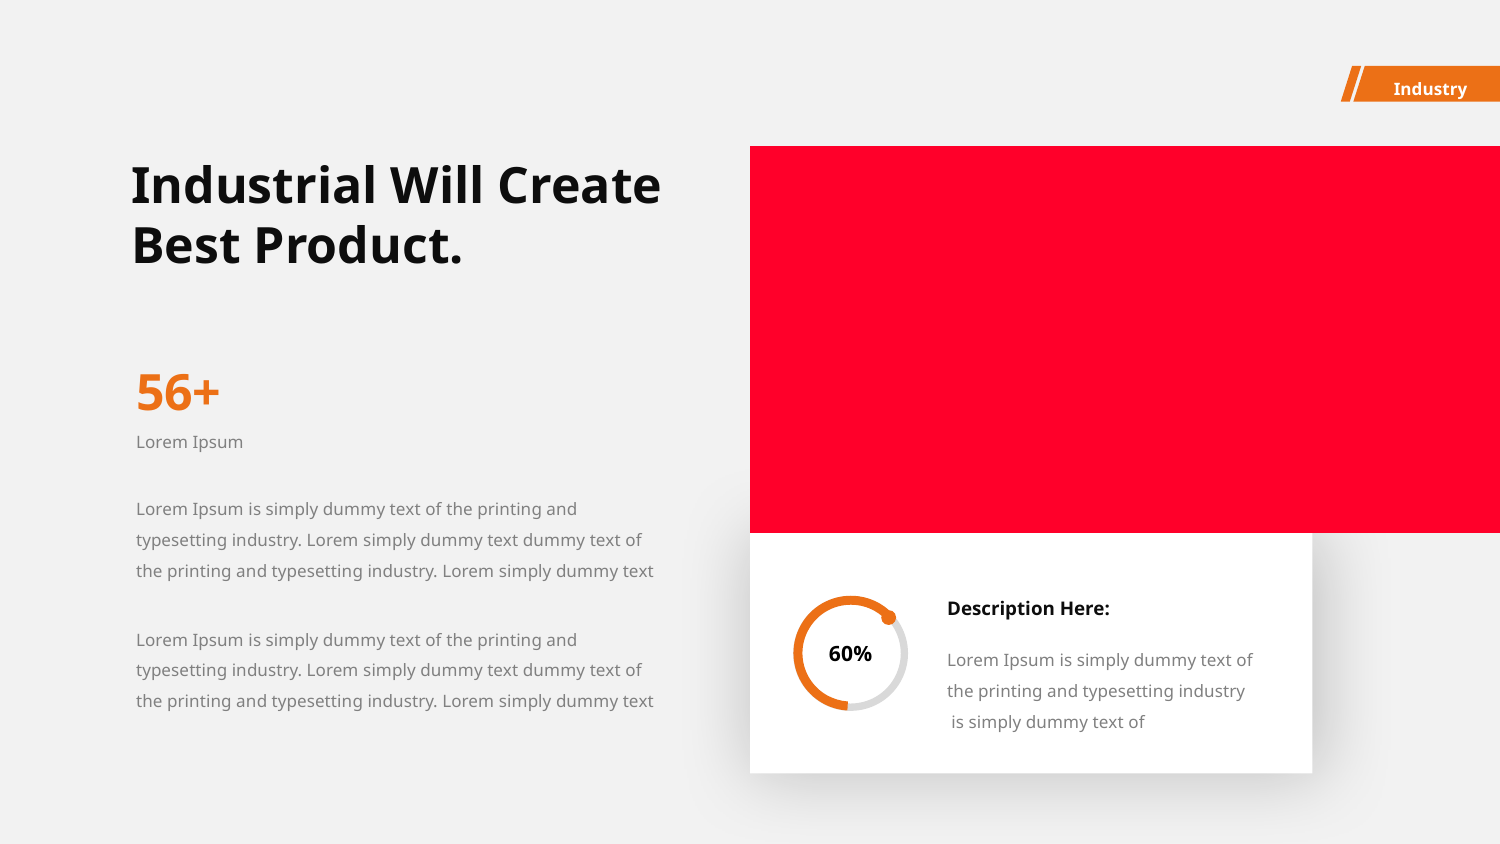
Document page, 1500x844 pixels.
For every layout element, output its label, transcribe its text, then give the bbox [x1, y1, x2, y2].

picture [749, 146, 1500, 533]
text_box Industrial Will Create Best Product. [116, 146, 728, 282]
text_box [1340, 65, 1500, 107]
text_box Lorem Ipsum is simply dummy text of the printing and typesetting industry. Lorem simply dummy text dummy text of the printing and typesetting industry. Lorem simply dummy text [121, 611, 684, 719]
text_box Lorem Ipsum is simply dummy text of the printing and typesetting industry is simply dummy text of [932, 631, 1273, 739]
text_box Lorem Ipsum [121, 428, 306, 460]
text_box 56+ [121, 353, 324, 428]
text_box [793, 595, 909, 711]
text_box Description Here: [932, 589, 1297, 627]
text_box [749, 533, 1313, 774]
text_box Lorem Ipsum is simply dummy text of the printing and typesetting industry. Lorem simply dummy text dummy text of the printing and typesetting industry. Lorem simply dummy text [121, 481, 684, 589]
